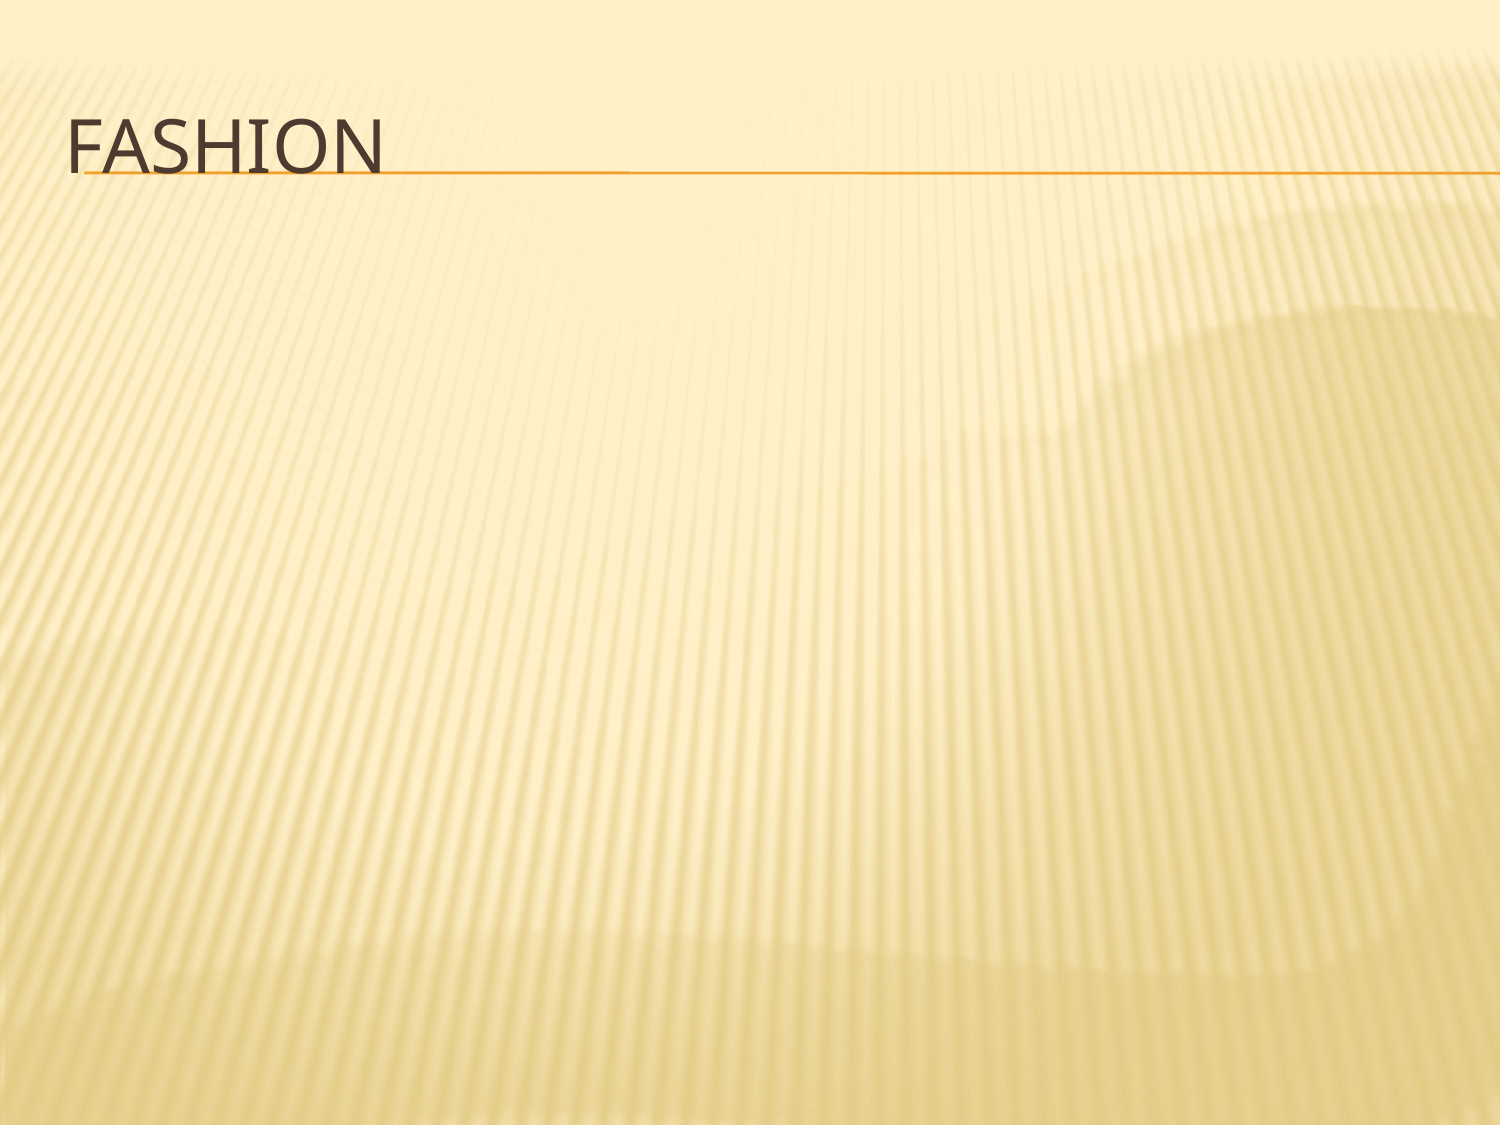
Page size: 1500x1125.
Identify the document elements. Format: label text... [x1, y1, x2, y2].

title Fashion [50, 75, 1475, 213]
